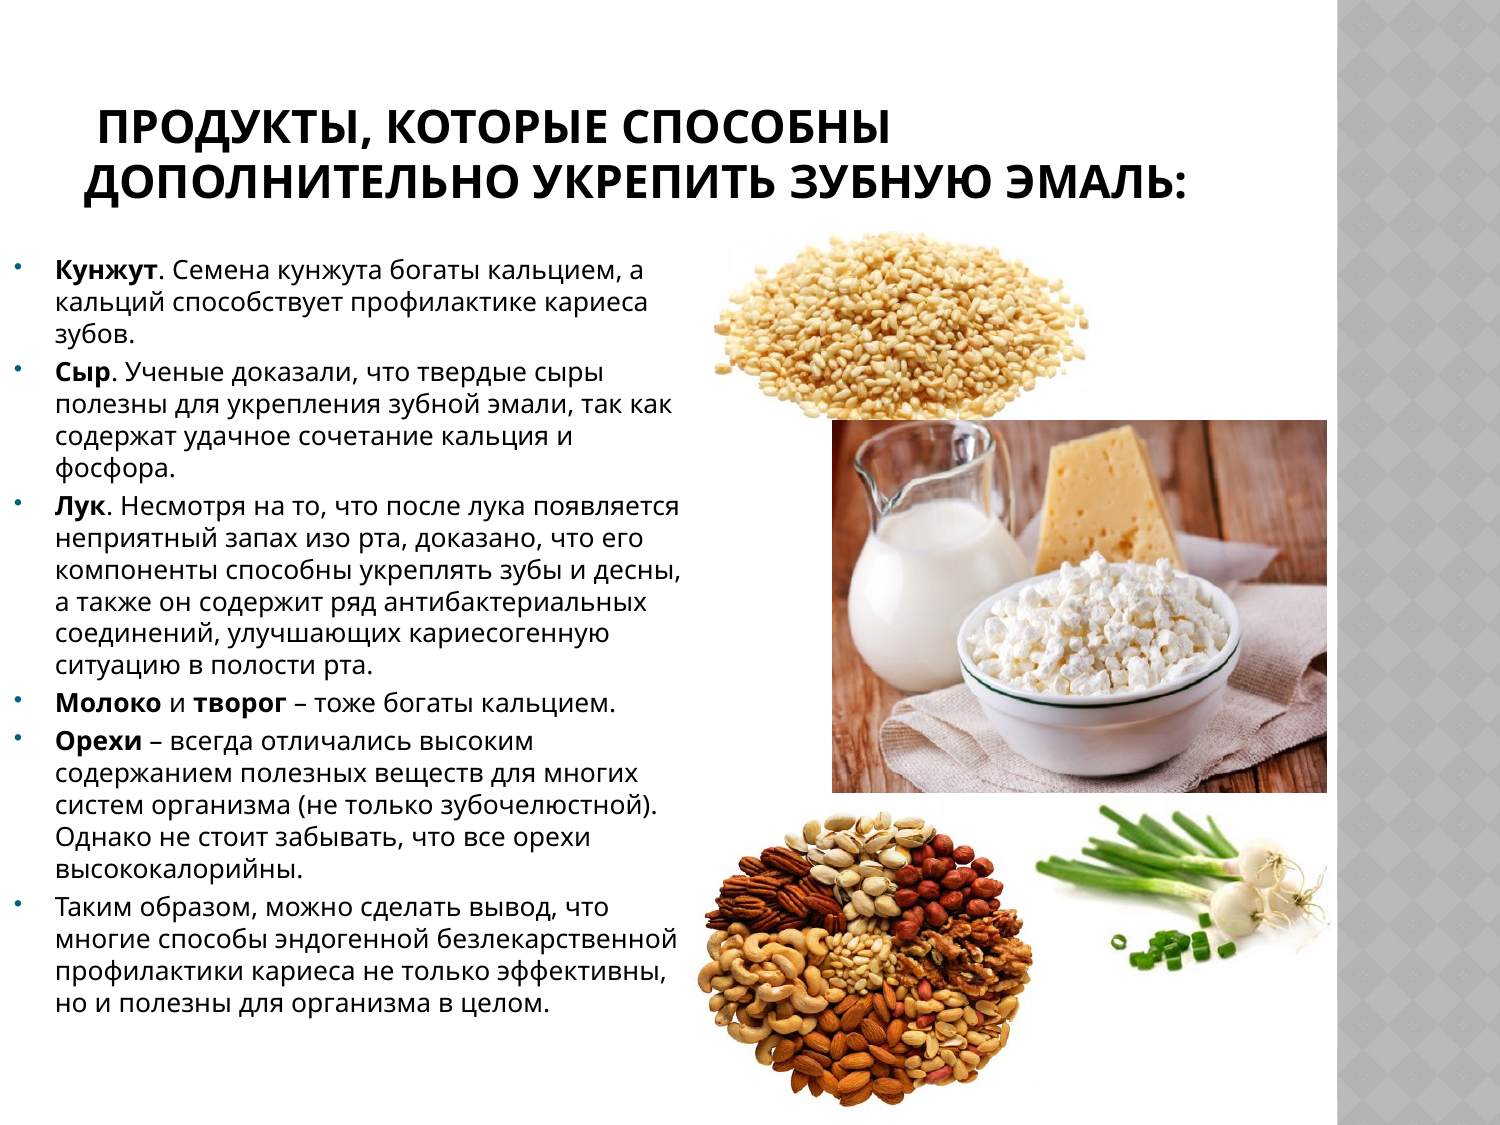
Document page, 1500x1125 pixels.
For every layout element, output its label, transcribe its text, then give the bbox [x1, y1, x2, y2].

picture [678, 798, 1332, 1125]
title Продукты, которые способны дополнительно укрепить зубную эмаль: [76, 52, 1263, 209]
list Кунжут. Семена кунжута богаты кальцием, а кальций способствует профилактике кариеса зубов. Сыр. Ученые доказали, что твердые сыры полезны для укрепления зубной эмали, так как содержат удачное сочетание кальция и фосфора. Лук. Несмотря на то, что после лука появляется неприятный запах изо рта, доказано, что его компоненты способны укреплять зубы и десны, а также он содержит ряд антибактериальных соединений, улучшающих кариесогенную ситуацию в полости рта. Молоко и творог – тоже богаты кальцием. Орехи – всегда отличались высоким содержанием полезных веществ для многих систем организма (не только зубочелюстной). Однако не стоит забывать, что все орехи высококалорийны. Таким образом, можно сделать вывод, что многие способы эндогенной безлекарственной профилактики кариеса не только эффективны, но и полезны для организма в целом. [0, 208, 703, 1059]
picture [714, 231, 1327, 794]
